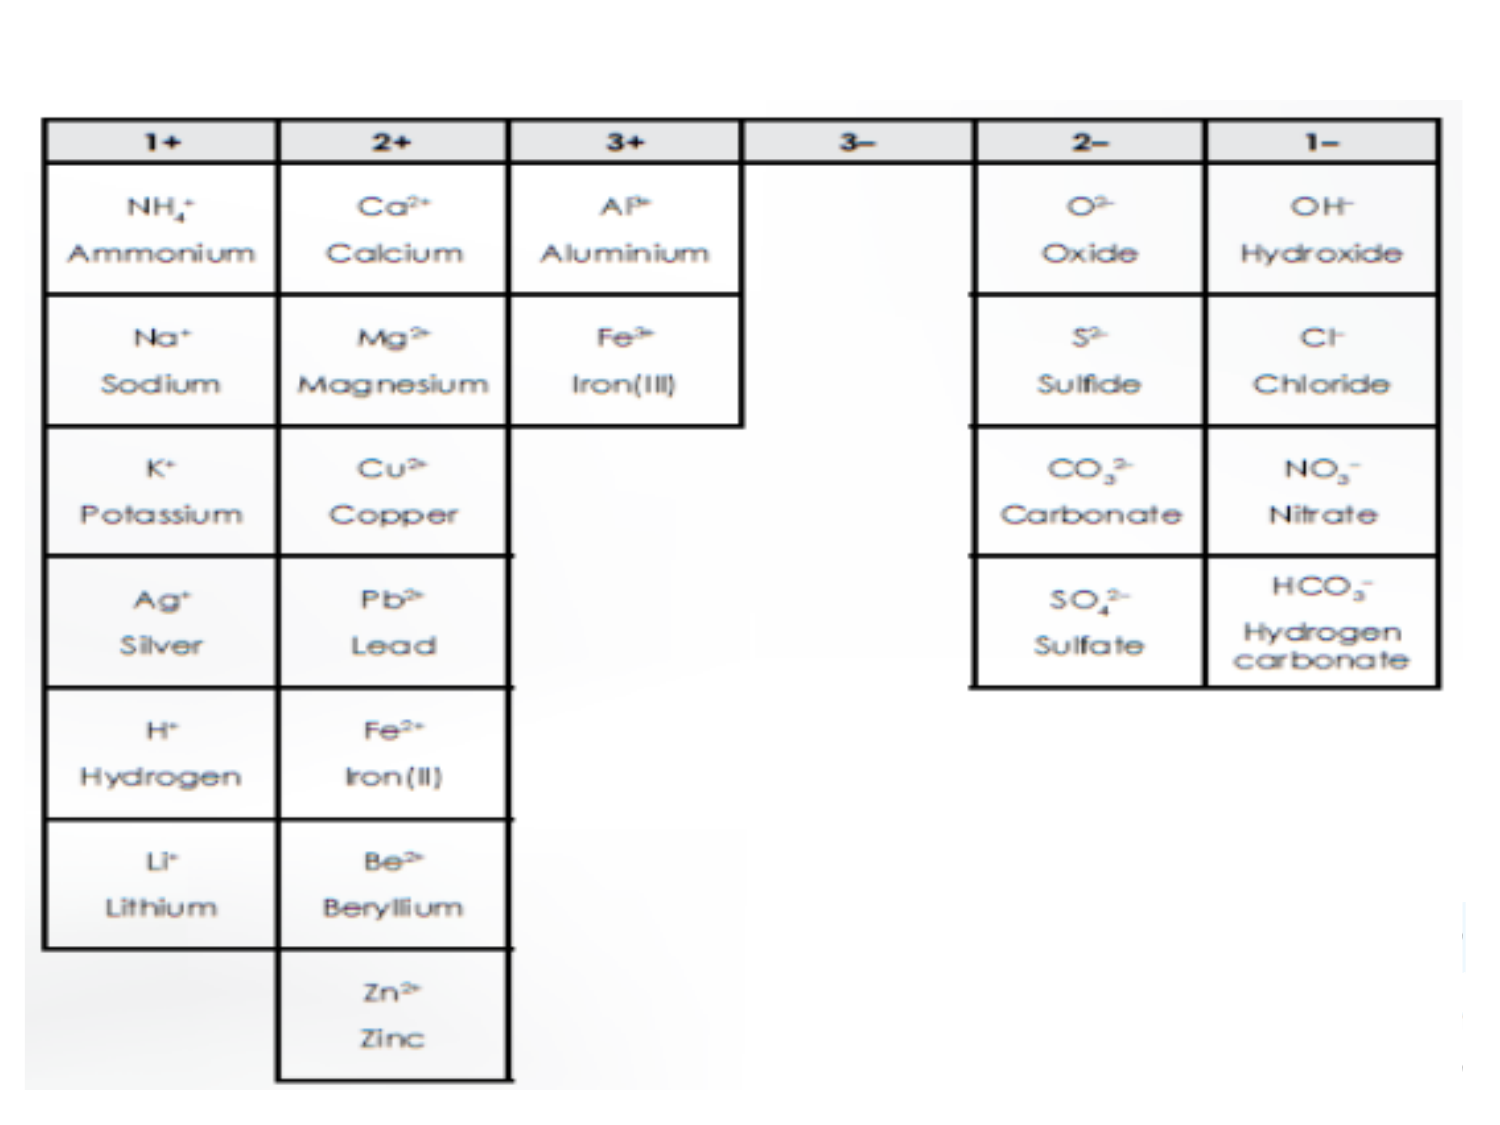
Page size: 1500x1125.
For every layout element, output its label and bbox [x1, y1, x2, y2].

text_box [24, 99, 1463, 1101]
